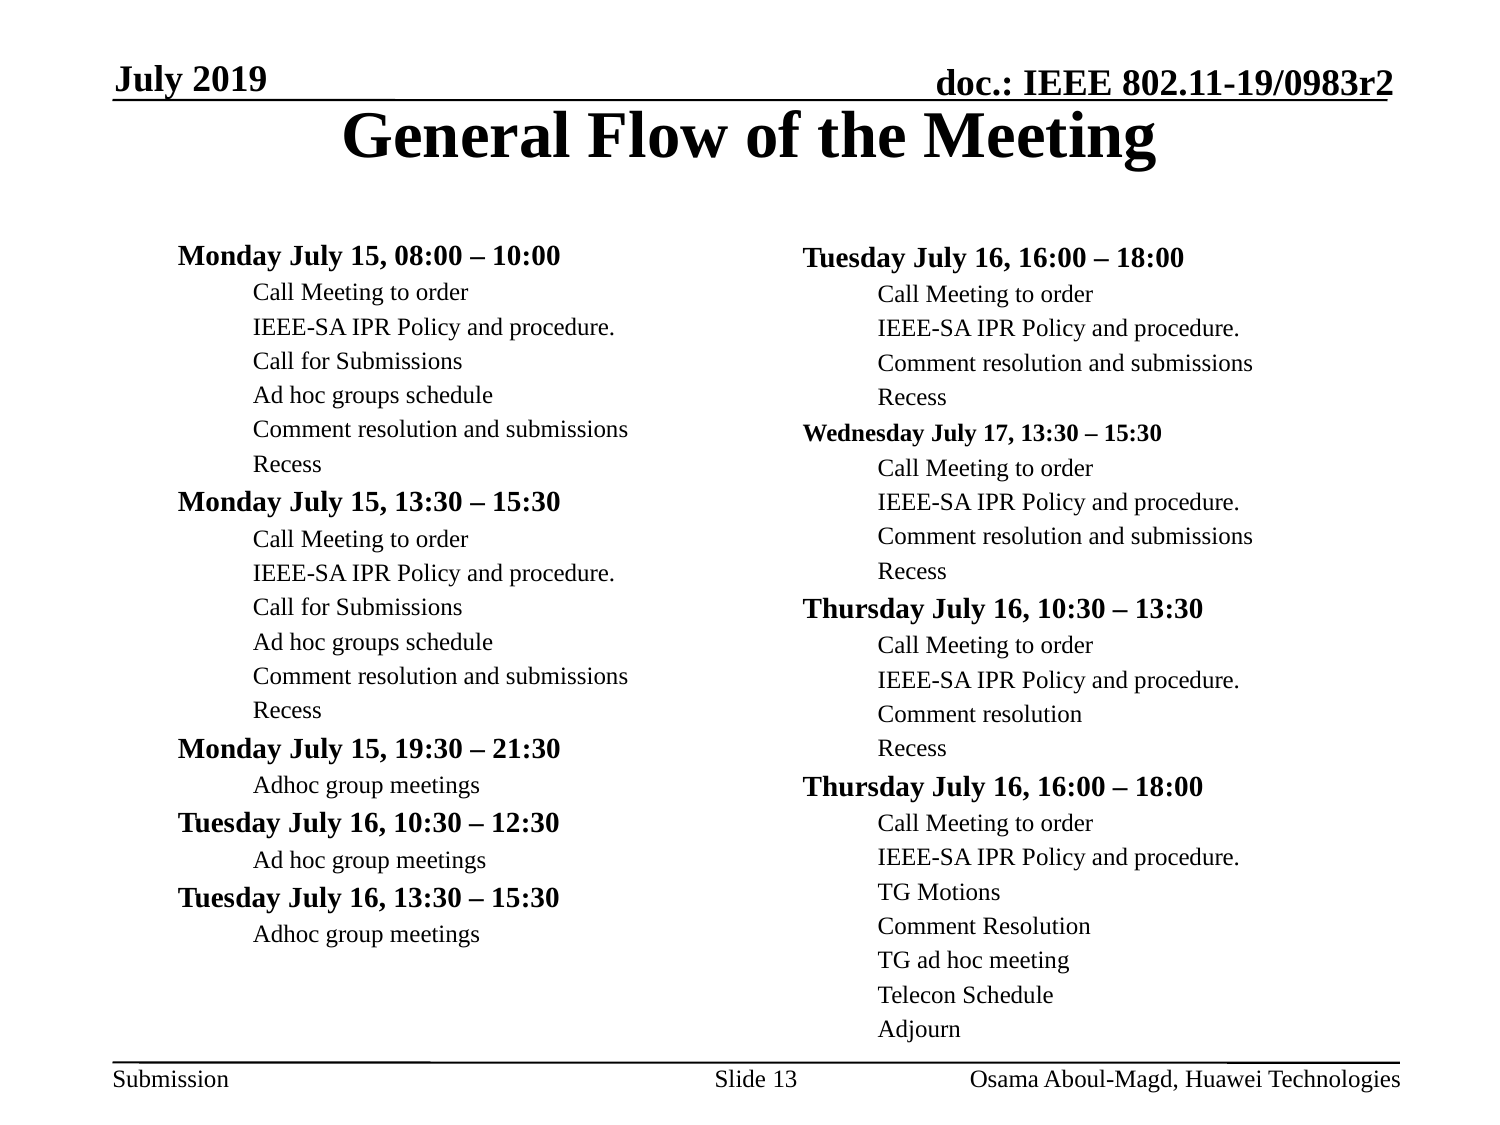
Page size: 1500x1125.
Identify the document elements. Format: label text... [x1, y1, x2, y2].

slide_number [114, 54, 423, 100]
slide_number Slide 13 [712, 1061, 800, 1123]
title General Flow of the Meeting [112, 62, 1388, 201]
list Tuesday July 16, 16:00 – 18:00 Call Meeting to order IEEE-SA IPR Policy and procedure. Comment resolution and submissions Recess Wednesday July 17, 13:30 – 15:30 Call Meeting to order IEEE-SA IPR Policy and procedure. Comment resolution and submissions Recess Thursday July 16, 10:30 – 13:30 Call Meeting to order IEEE-SA IPR Policy and procedure. Comment resolution Recess Thursday July 16, 16:00 – 18:00 Call Meeting to order IEEE-SA IPR Policy and procedure. TG Motions Comment Resolution TG ad hoc meeting Telecon Schedule Adjourn [787, 237, 1413, 913]
footer Osama Aboul-Magd, Huawei Technologies [878, 1061, 1402, 1093]
list Monday July 15, 08:00 – 10:00 Call Meeting to order IEEE-SA IPR Policy and procedure. Call for Submissions Ad hoc groups schedule Comment resolution and submissions Recess Monday July 15, 13:30 – 15:30 Call Meeting to order IEEE-SA IPR Policy and procedure. Call for Submissions Ad hoc groups schedule Comment resolution and submissions Recess Monday July 15, 19:30 – 21:30 Adhoc group meetings Tuesday July 16, 10:30 – 12:30 Ad hoc group meetings Tuesday July 16, 13:30 – 15:30 Adhoc group meetings [162, 192, 788, 869]
